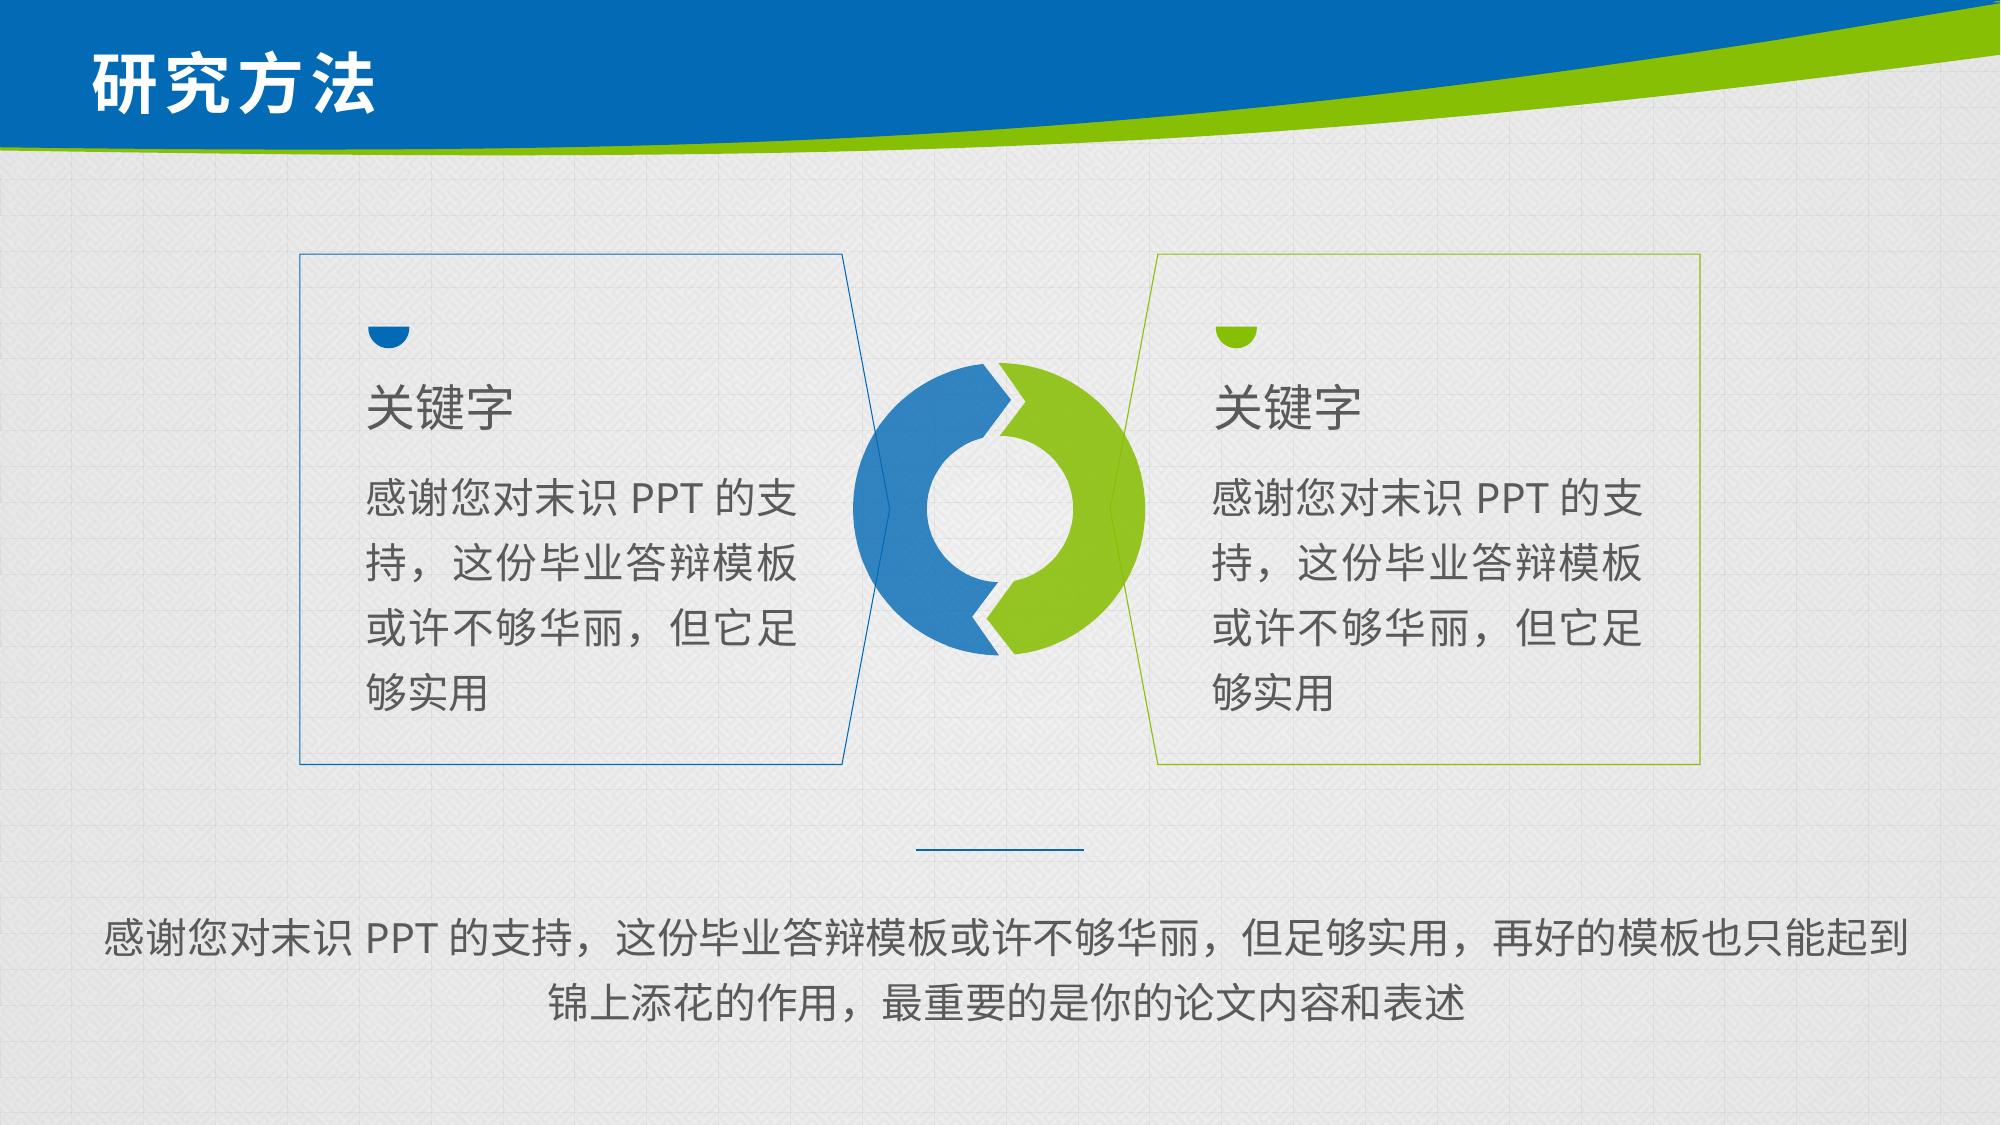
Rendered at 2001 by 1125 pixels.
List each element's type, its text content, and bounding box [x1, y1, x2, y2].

text_box [985, 362, 1147, 656]
picture [0, 55, 2000, 1125]
text_box 感谢您对末识PPT的支持，这份毕业答辩模板或许不够华丽，但它足够实用 [1196, 449, 1659, 725]
text_box 关键字 [350, 368, 603, 444]
text_box [1124, 254, 1701, 765]
text_box 关键字 [1198, 368, 1451, 444]
text_box [1214, 325, 1258, 350]
text_box [367, 325, 411, 350]
text_box [852, 362, 1013, 657]
text_box 感谢您对末识PPT的支持，这份毕业答辩模板或许不够华丽，但它足够实用 [350, 449, 813, 725]
text_box [299, 254, 875, 765]
title 研究方法 [76, 42, 1087, 131]
text_box 感谢您对末识PPT的支持，这份毕业答辩模板或许不够华丽，但足够实用，再好的模板也只能起到锦上添花的作用，最重要的是你的论文内容和表述 [76, 889, 1938, 1035]
